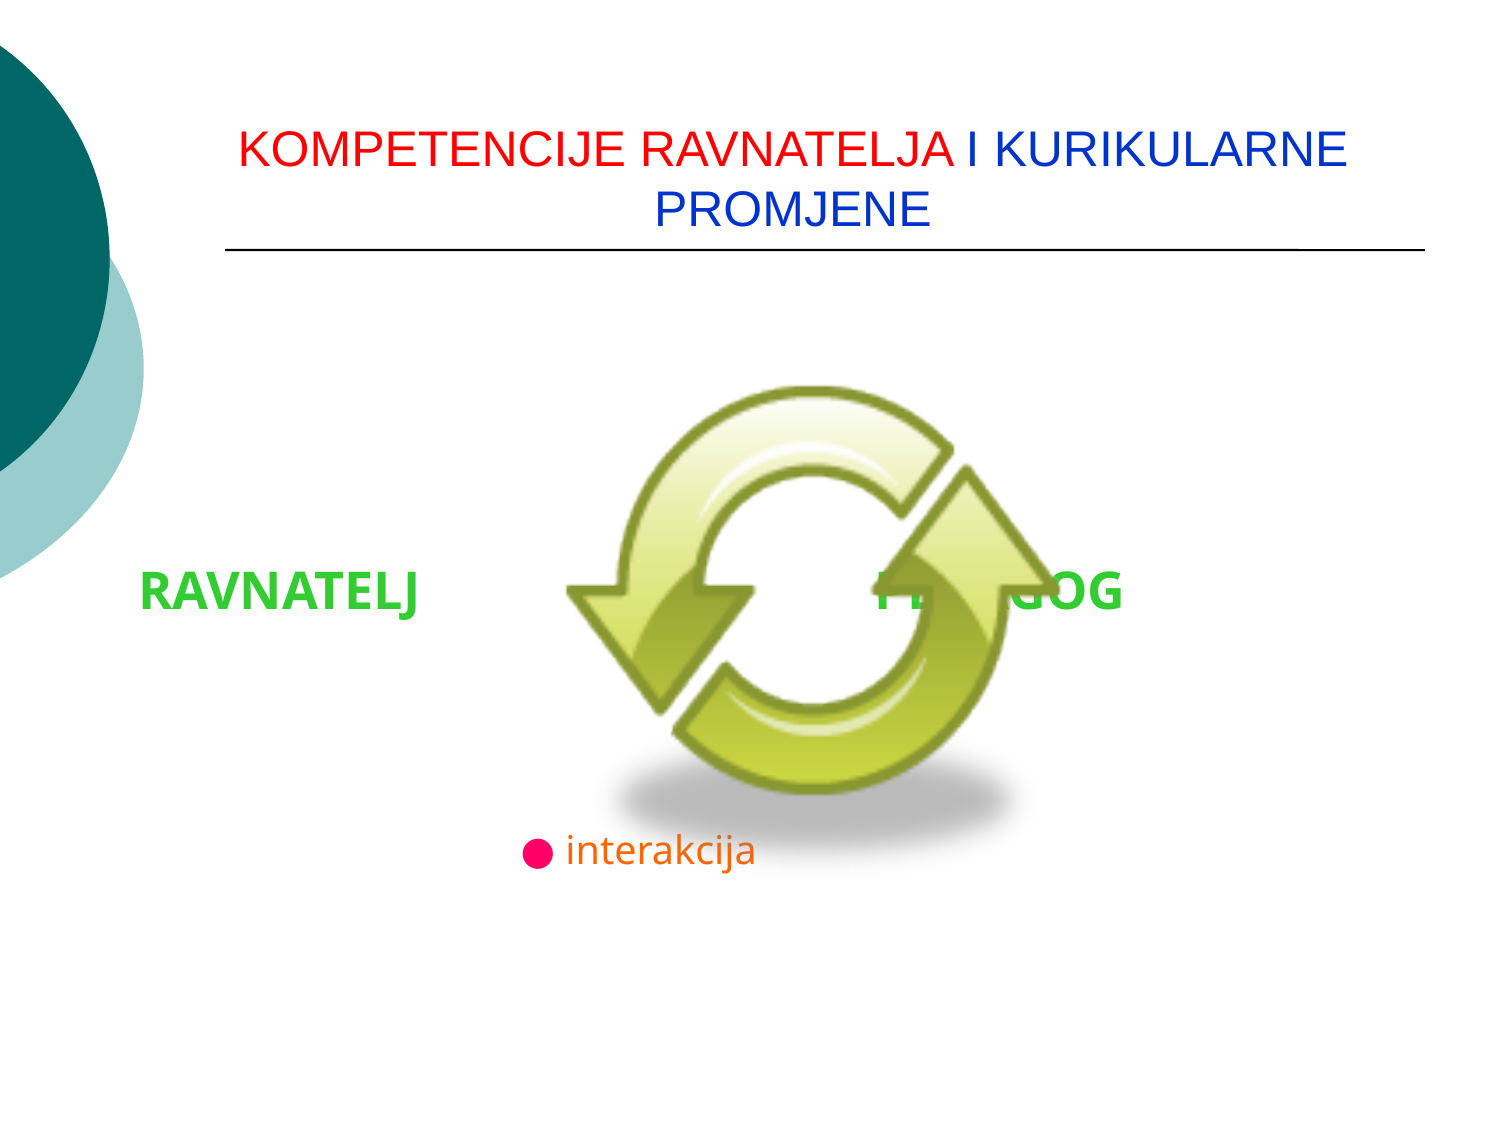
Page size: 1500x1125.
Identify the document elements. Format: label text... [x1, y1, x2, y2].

title KOMPETENCIJE RAVNATELJA I KURIKULARNE PROMJENE [170, 54, 1416, 244]
list RAVNATELJ PEDAGOG ● interakcija [64, 255, 1416, 999]
picture [560, 361, 1070, 893]
